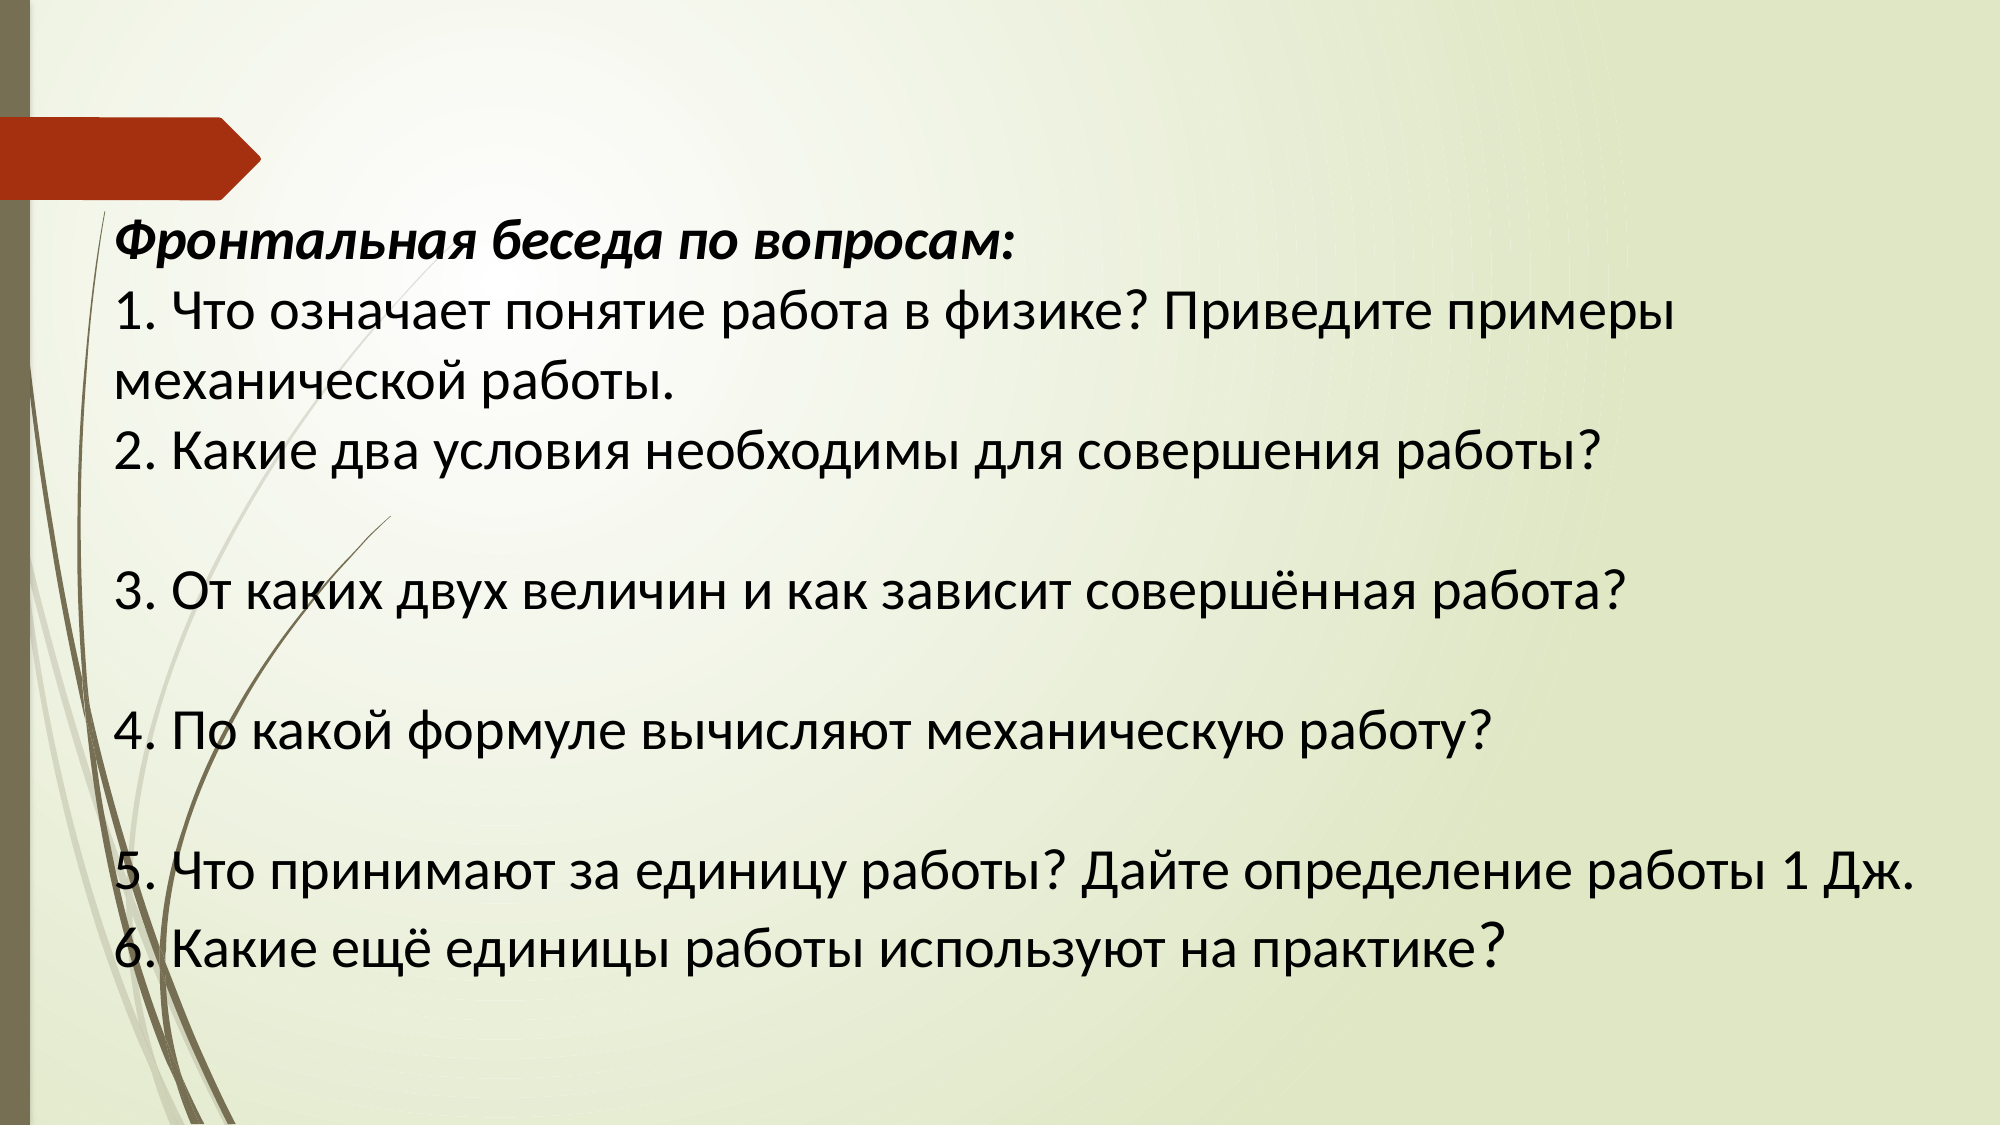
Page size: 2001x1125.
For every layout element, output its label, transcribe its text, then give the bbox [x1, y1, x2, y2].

text_box Фронтальная беседа по вопросам: 1. Что означает понятие работа в физике? Приведите примеры механической работы. 2. Какие два условия необходимы для совершения работы? 3. От каких двух величин и как зависит совершённая работа? 4. По какой формуле вычисляют механическую работу? 5. Что принимают за единицу работы? Дайте определение работы 1 Дж. 6. Какие ещё единицы работы используют на практике? [99, 194, 1939, 989]
